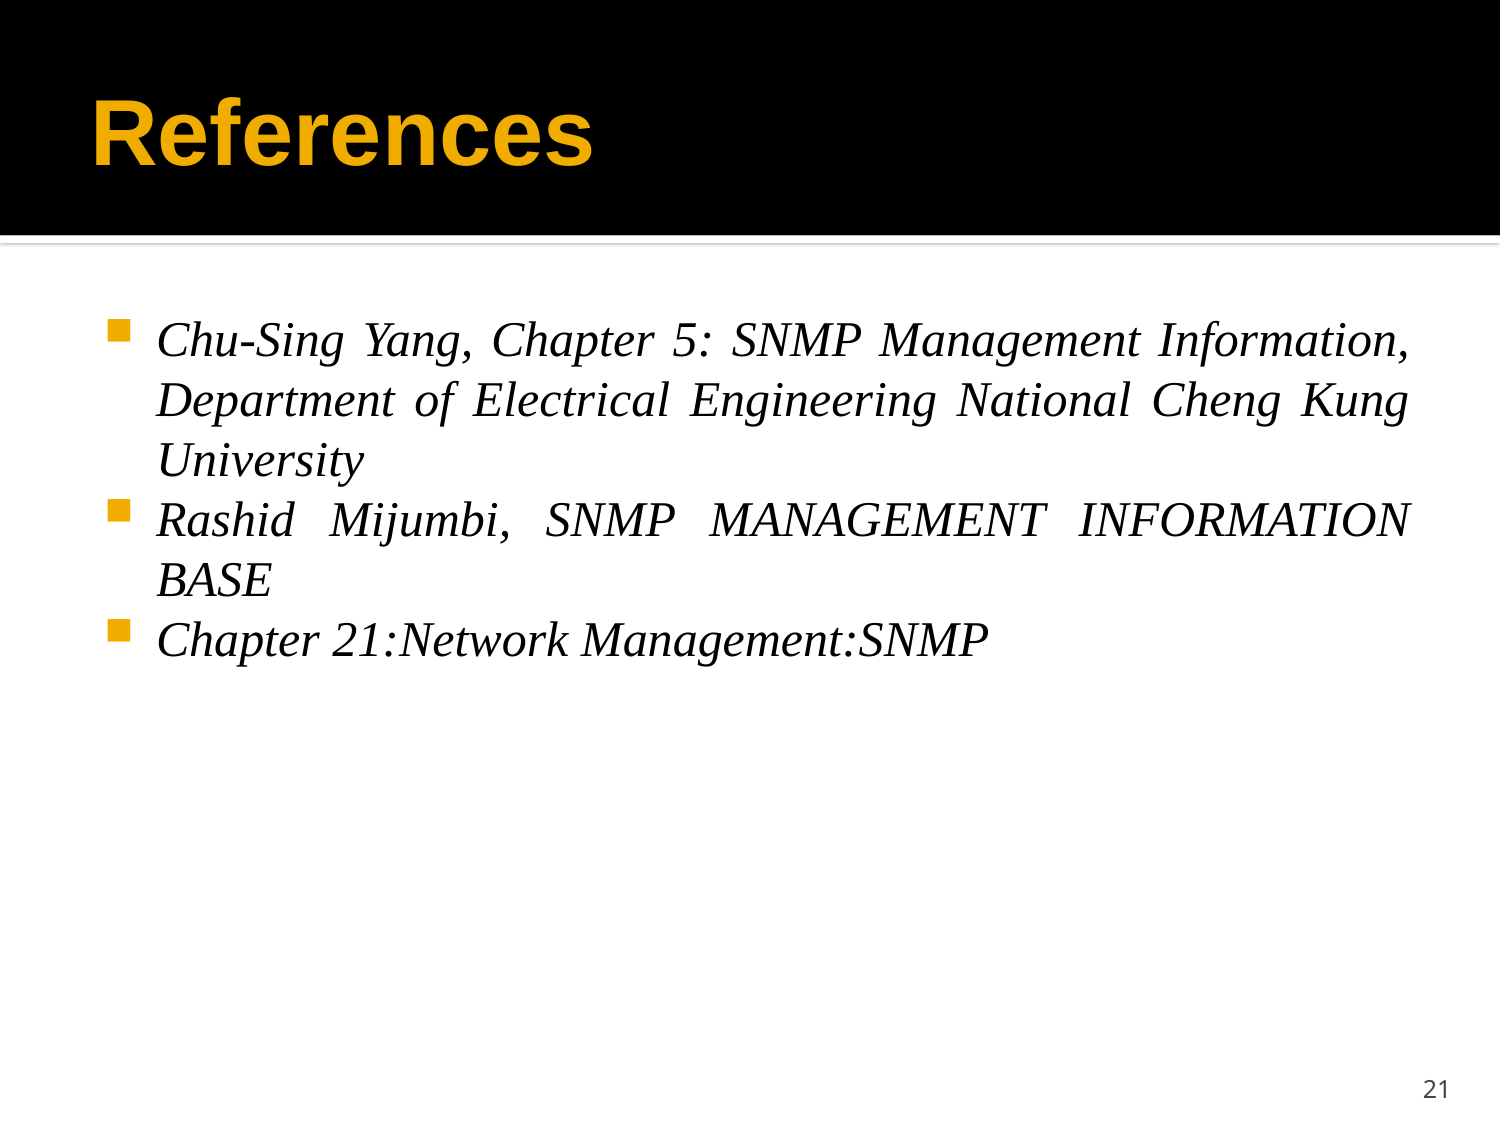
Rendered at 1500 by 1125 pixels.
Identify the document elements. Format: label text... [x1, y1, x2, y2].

slide_number 21 [1345, 1062, 1467, 1108]
list Chu-Sing Yang, Chapter 5: SNMP Management Information, Department of Electrical Engineering National Cheng Kung University Rashid Mijumbi, SNMP MANAGEMENT INFORMATION BASE Chapter 21:Network Management:SNMP [75, 291, 1425, 1050]
title References [75, 25, 1425, 231]
